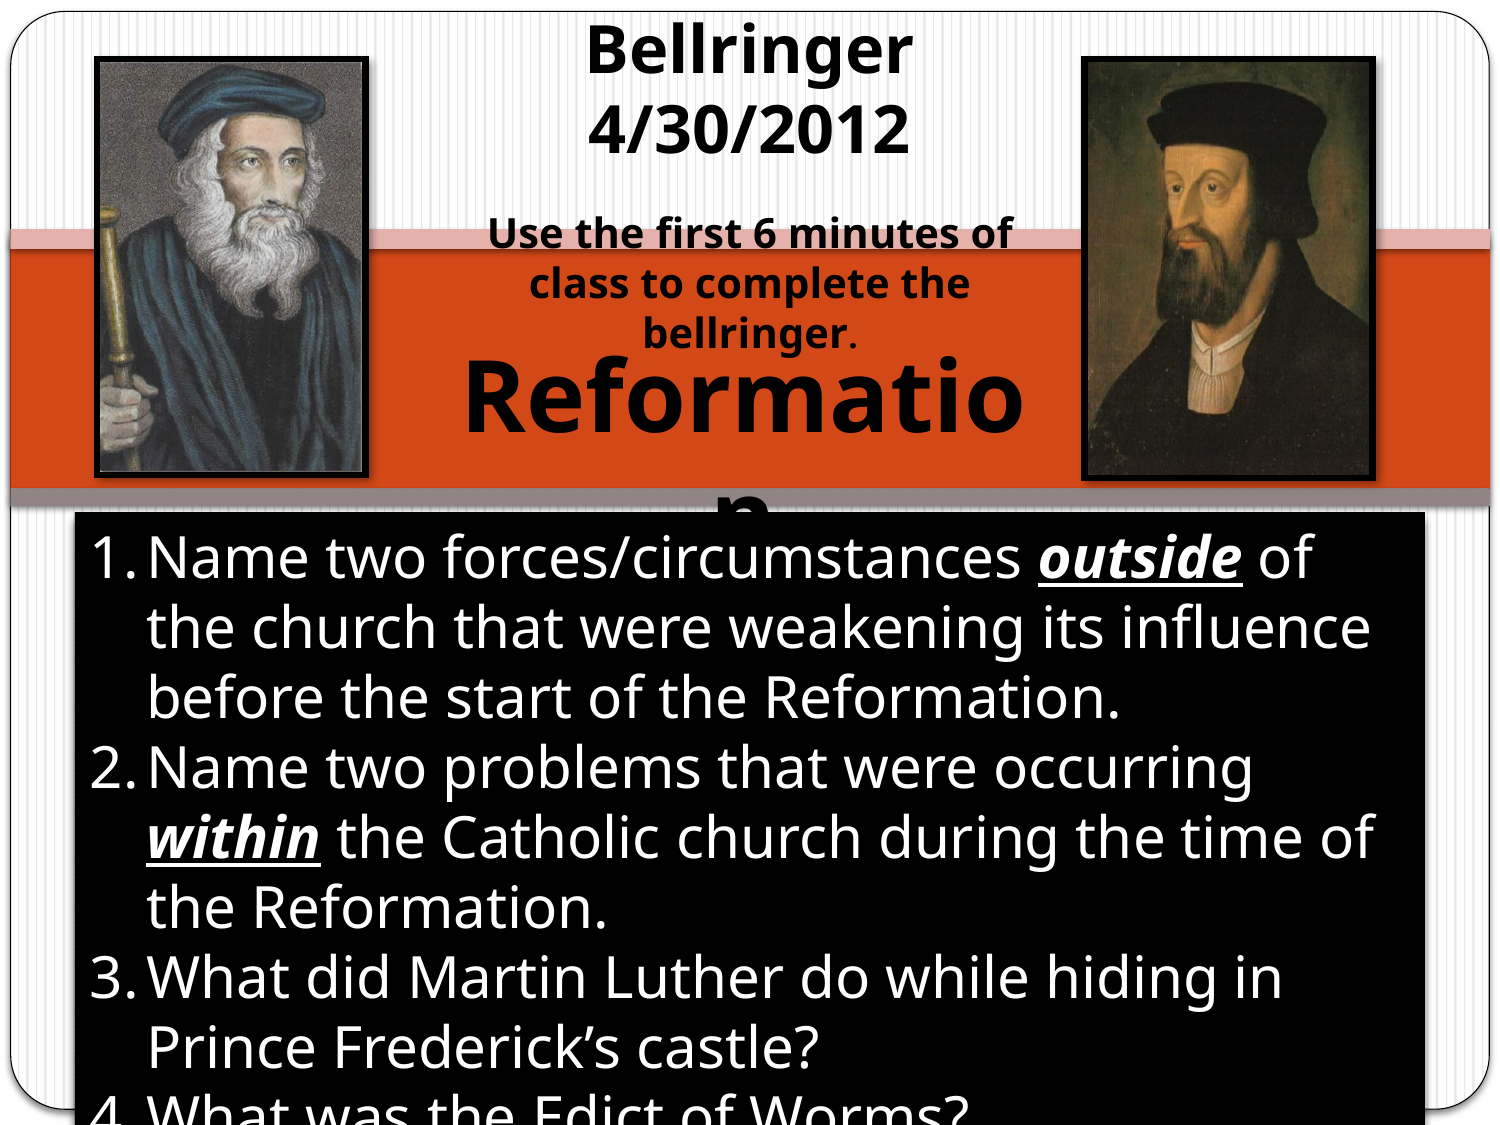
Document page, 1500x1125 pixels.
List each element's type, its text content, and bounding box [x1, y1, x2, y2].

text_box Bellringer 4/30/2012 Use the first 6 minutes of class to complete the bellringer. [437, 0, 1063, 324]
text_box Name two forces/circumstances outside of the church that were weakening its influence before the start of the Reformation. Name two problems that were occurring within the Catholic church during the time of the Reformation. What did Martin Luther do while hiding in Prince Frederick’s castle? What was the Edict of Worms? [74, 512, 1425, 1125]
picture [1087, 62, 1370, 476]
picture [99, 62, 363, 472]
text_box Reformation [425, 324, 1063, 512]
